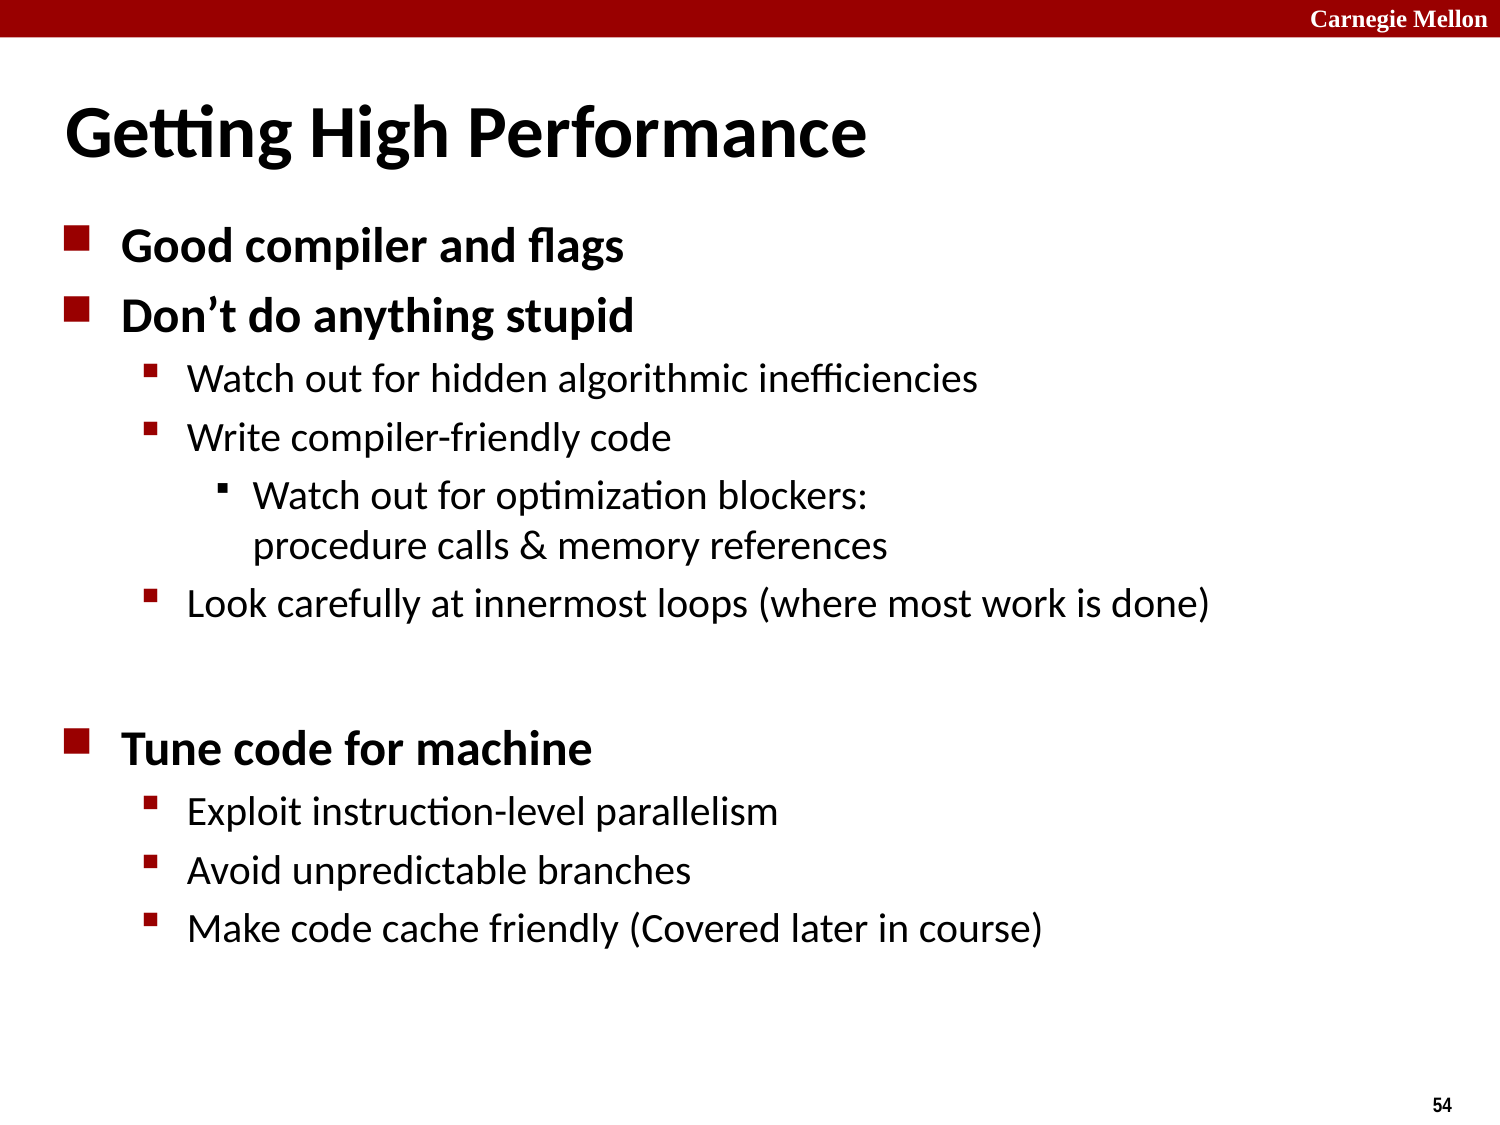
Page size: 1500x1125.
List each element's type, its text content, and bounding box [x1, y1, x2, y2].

list Good compiler and flags Don’t do anything stupid Watch out for hidden algorithmic inefficiencies Write compiler-friendly code Watch out for optimization blockers: procedure calls & memory references Look carefully at innermost loops (where most work is done) Tune code for machine Exploit instruction-level parallelism Avoid unpredictable branches Make code cache friendly (Covered later in course) [49, 205, 1416, 1063]
title Getting High Performance [49, 80, 1288, 176]
